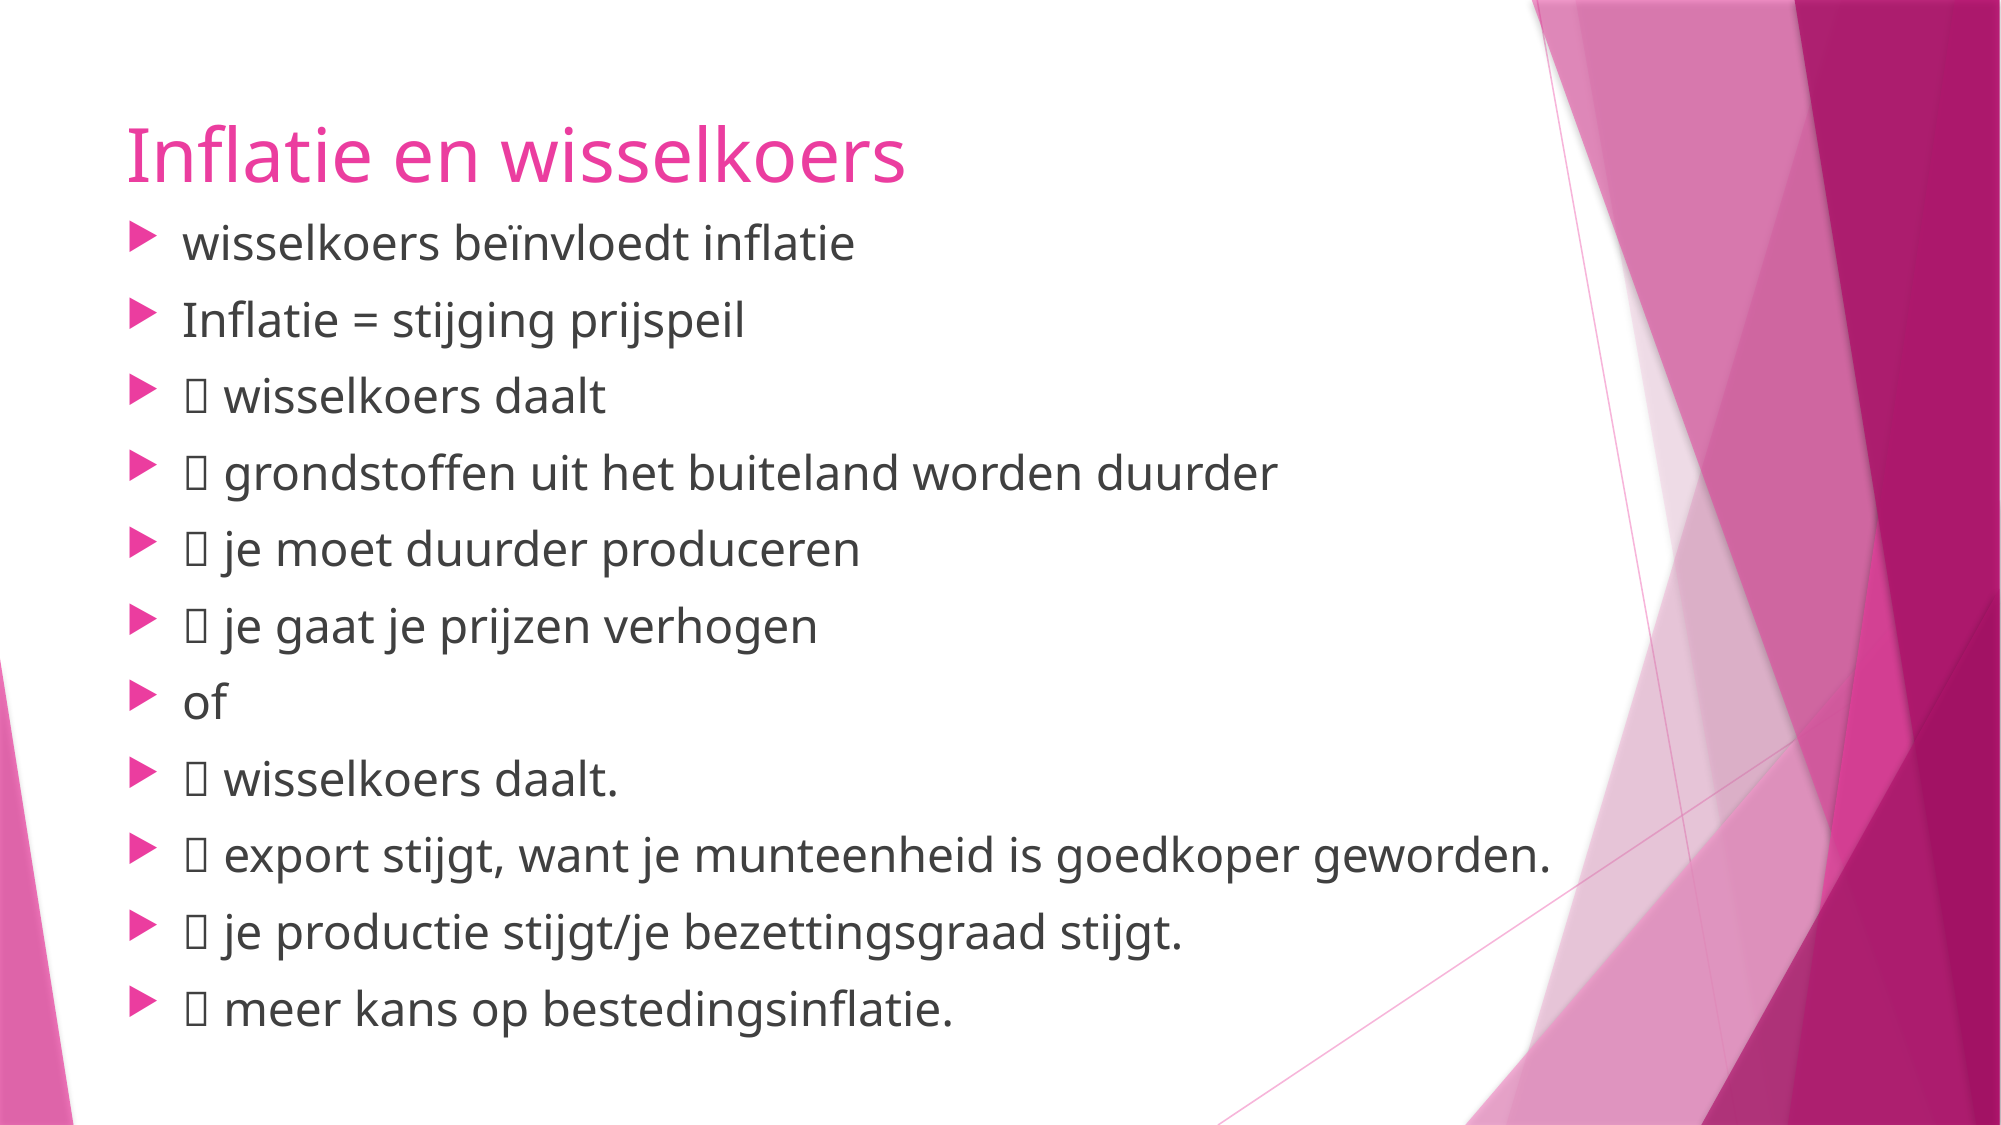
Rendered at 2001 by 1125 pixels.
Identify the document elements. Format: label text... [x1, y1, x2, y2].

list wisselkoers beïnvloedt inflatie Inflatie = stijging prijspeil  wisselkoers daalt  grondstoffen uit het buiteland worden duurder  je moet duurder produceren  je gaat je prijzen verhogen of  wisselkoers daalt.  export stijgt, want je munteenheid is goedkoper geworden.  je productie stijgt/je bezettingsgraad stijgt.  meer kans op bestedingsinflatie. [111, 205, 1573, 1104]
title Inflatie en wisselkoers [111, 99, 1522, 205]
